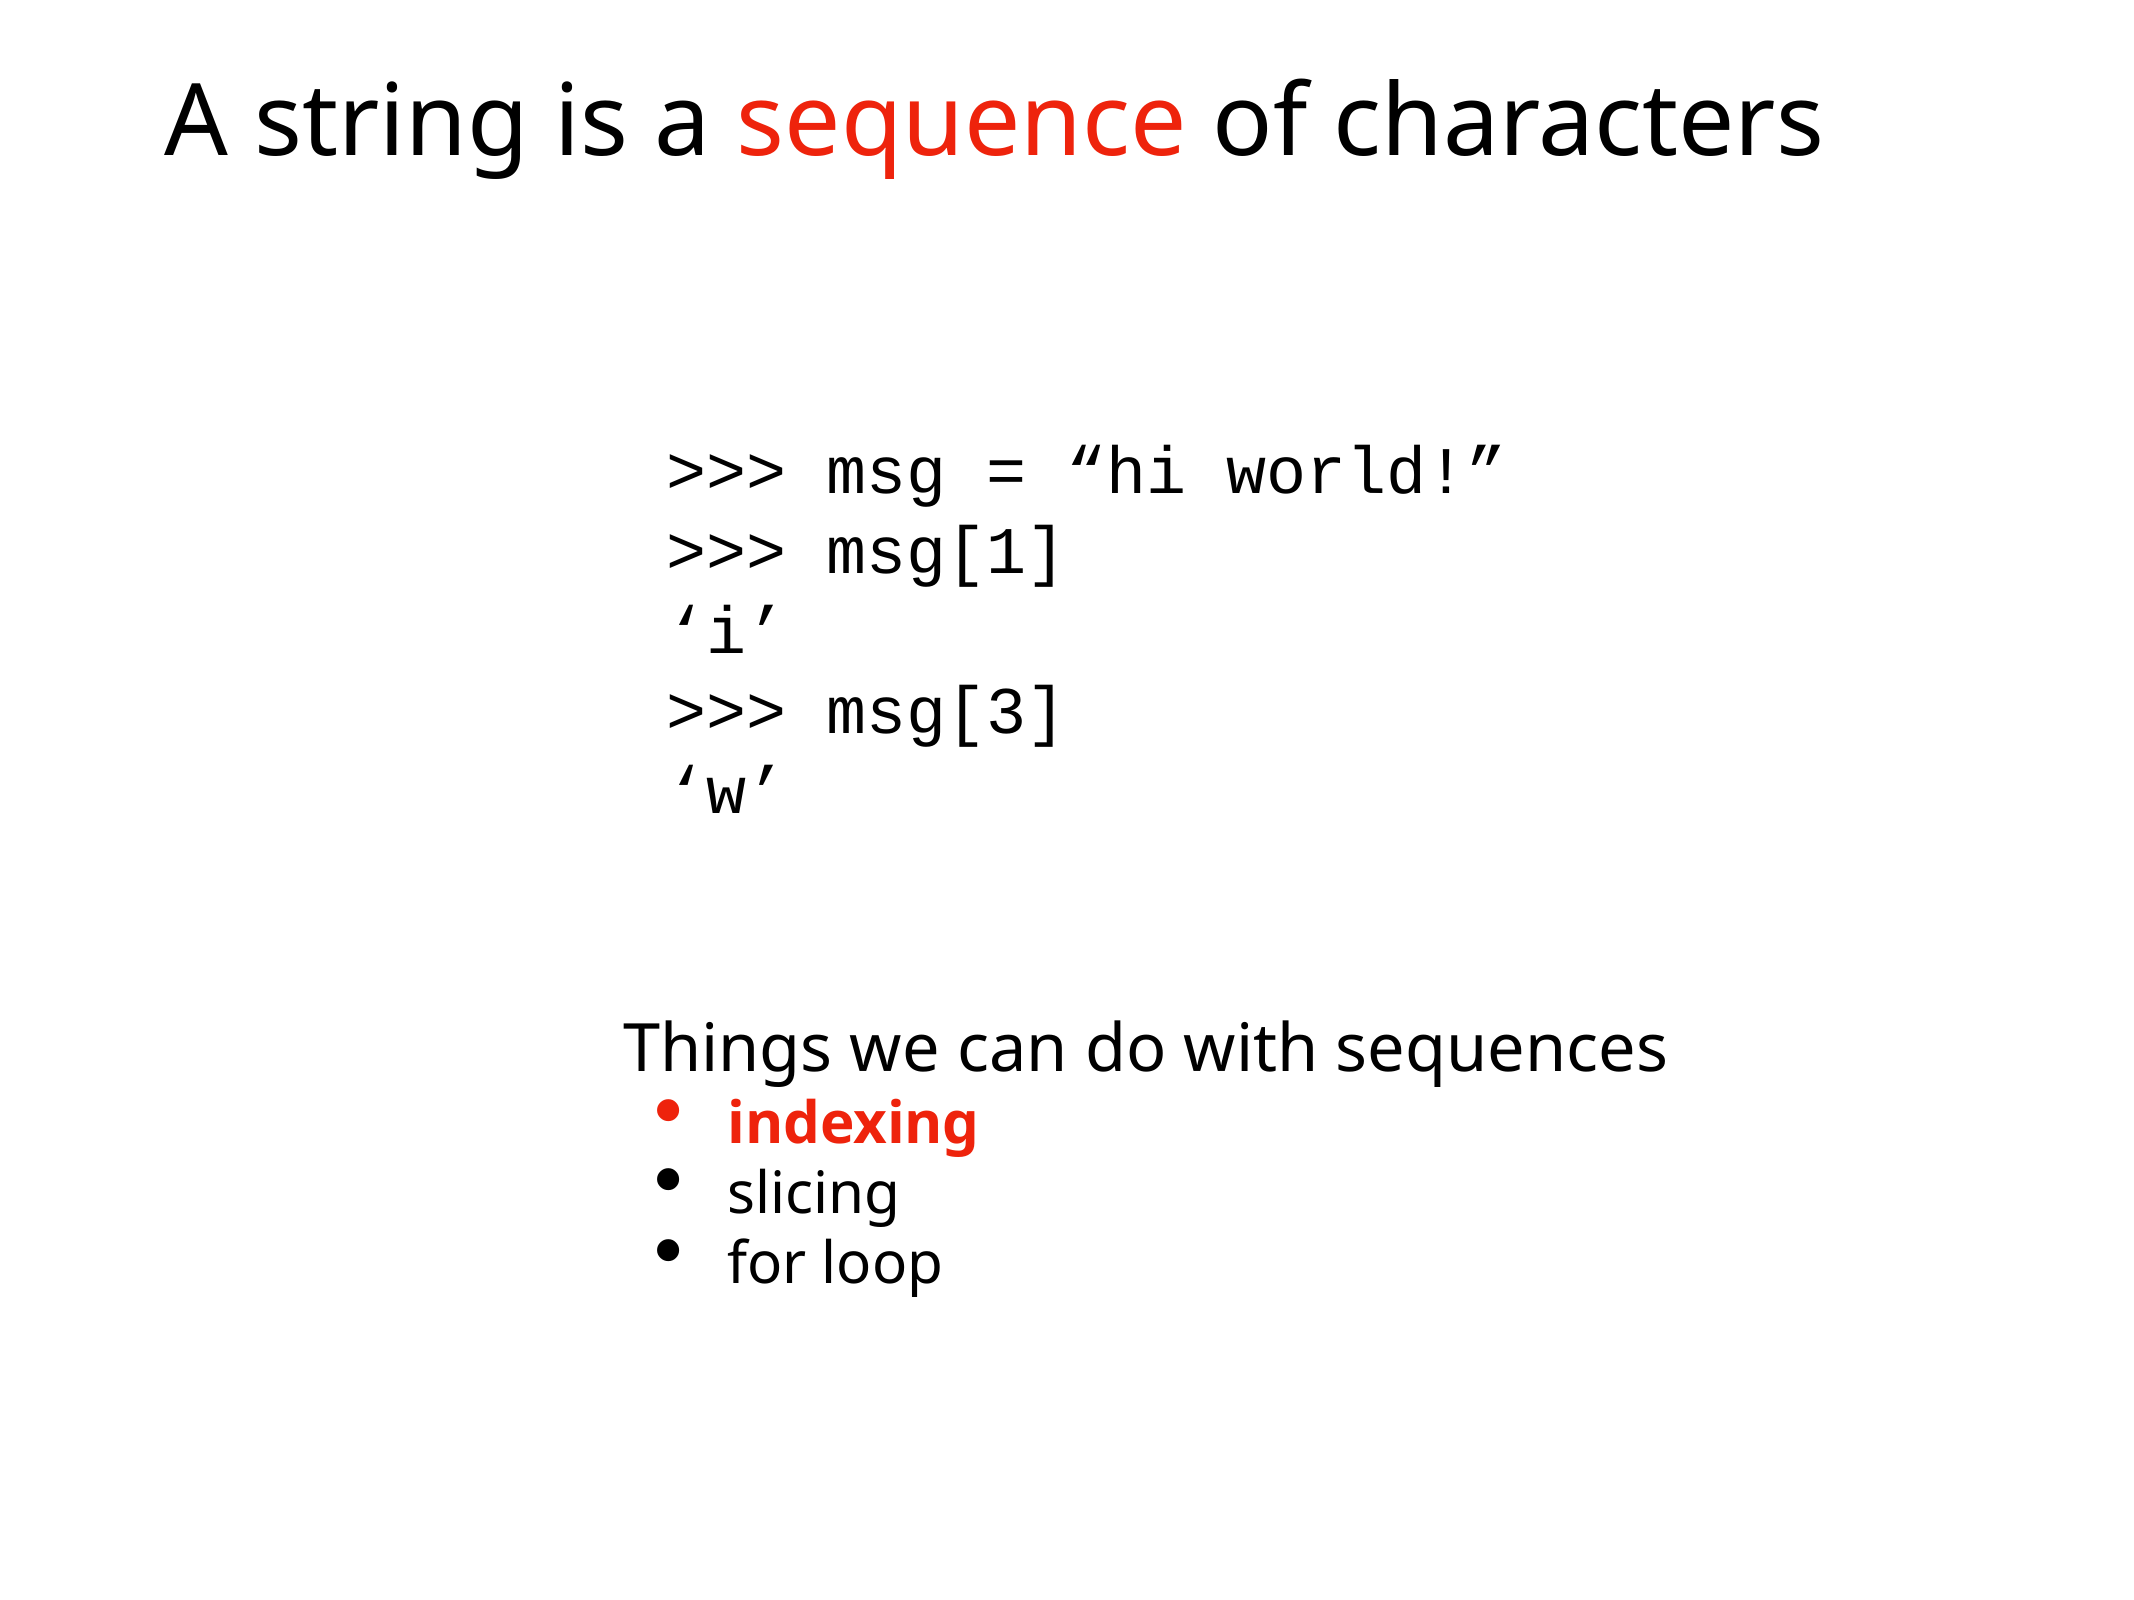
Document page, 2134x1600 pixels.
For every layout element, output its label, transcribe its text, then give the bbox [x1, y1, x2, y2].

title A string is a sequence of characters [155, 41, 1978, 191]
text_box Things we can do with sequences indexing slicing for loop [614, 996, 1678, 1304]
text_box >>> msg = “hi world!” >>> msg[1] ‘i’ >>> msg[3] ‘w’ [658, 418, 1515, 836]
